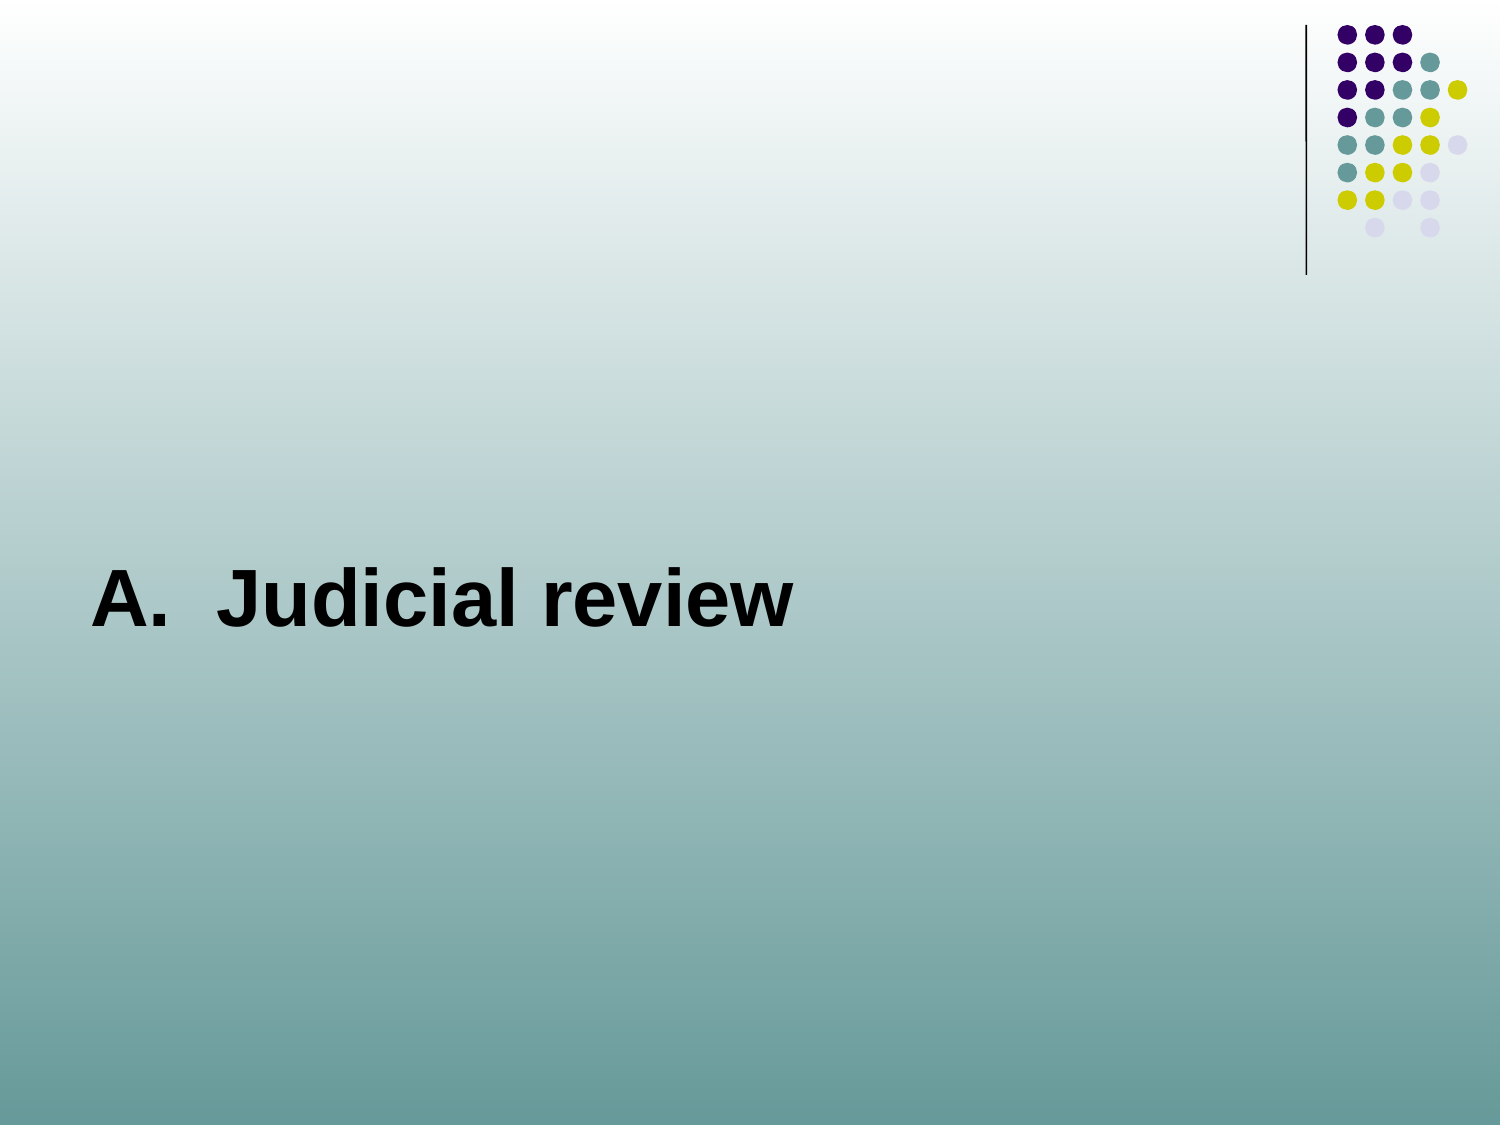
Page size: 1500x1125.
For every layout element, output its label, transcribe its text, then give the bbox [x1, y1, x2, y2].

title A. Judicial review [75, 437, 1313, 650]
